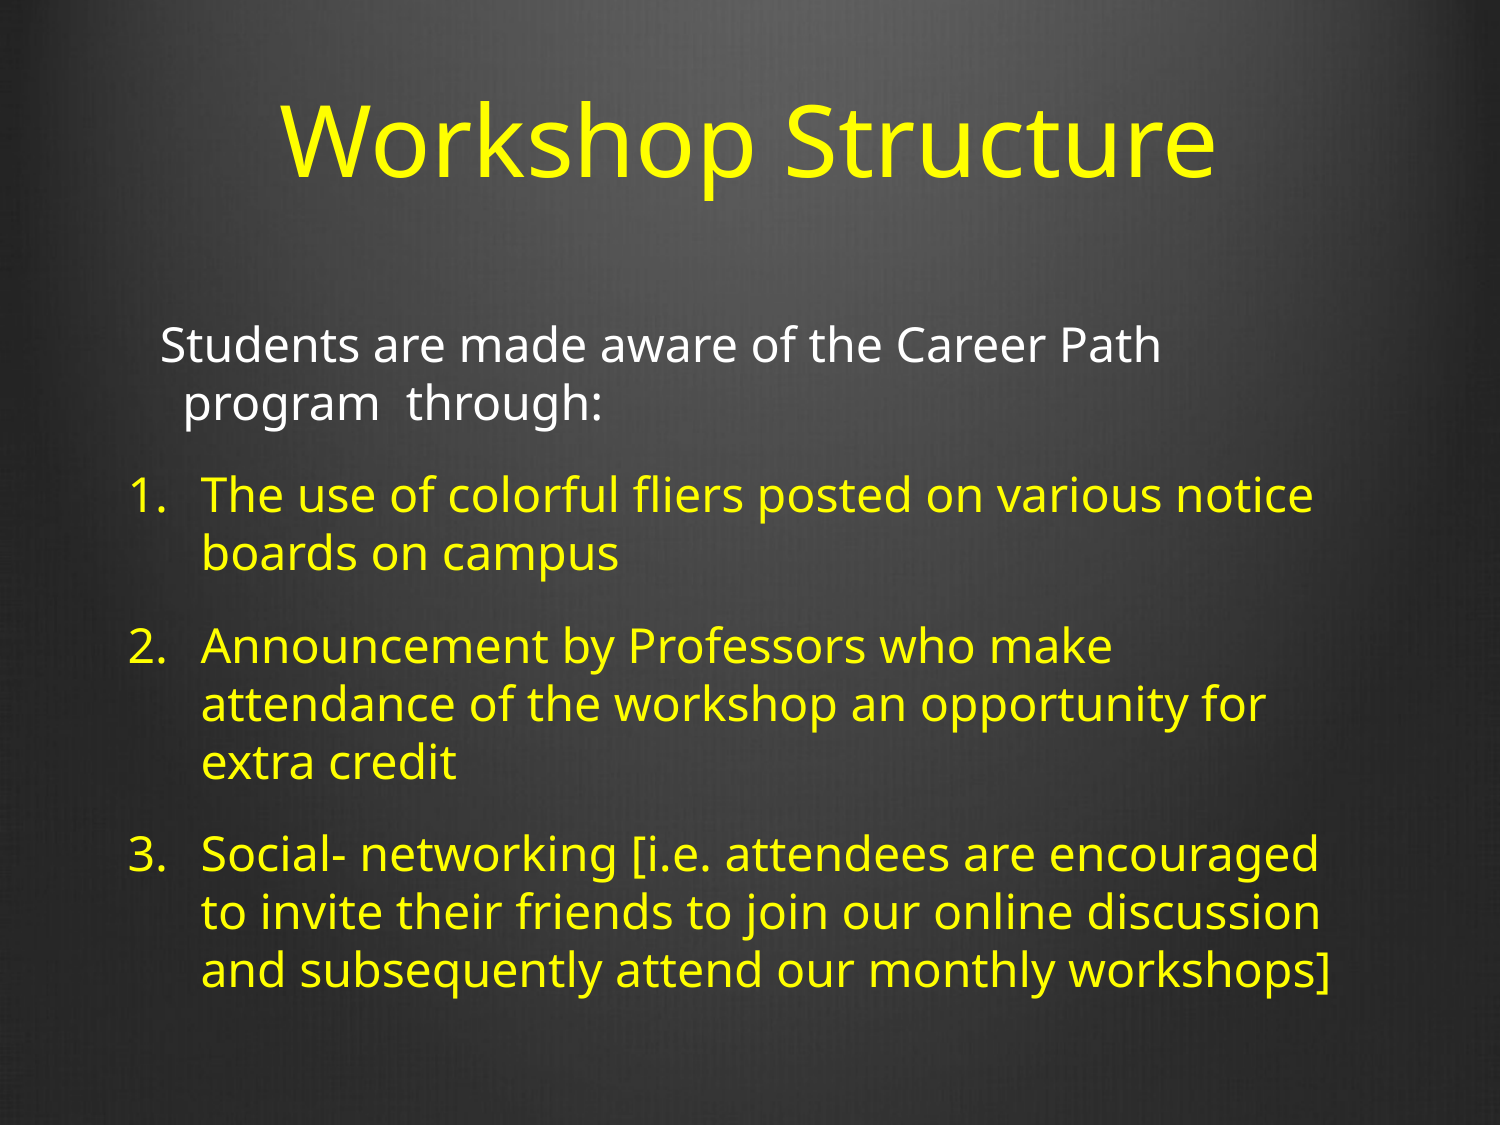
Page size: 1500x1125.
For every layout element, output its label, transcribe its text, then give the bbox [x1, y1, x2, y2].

title Workshop Structure [112, 19, 1388, 255]
list Students are made aware of the Career Path program through: The use of colorful fliers posted on various notice boards on campus Announcement by Professors who make attendance of the workshop an opportunity for extra credit Social- networking [i.e. attendees are encouraged to invite their friends to join our online discussion and subsequently attend our monthly workshops] [112, 306, 1388, 1005]
